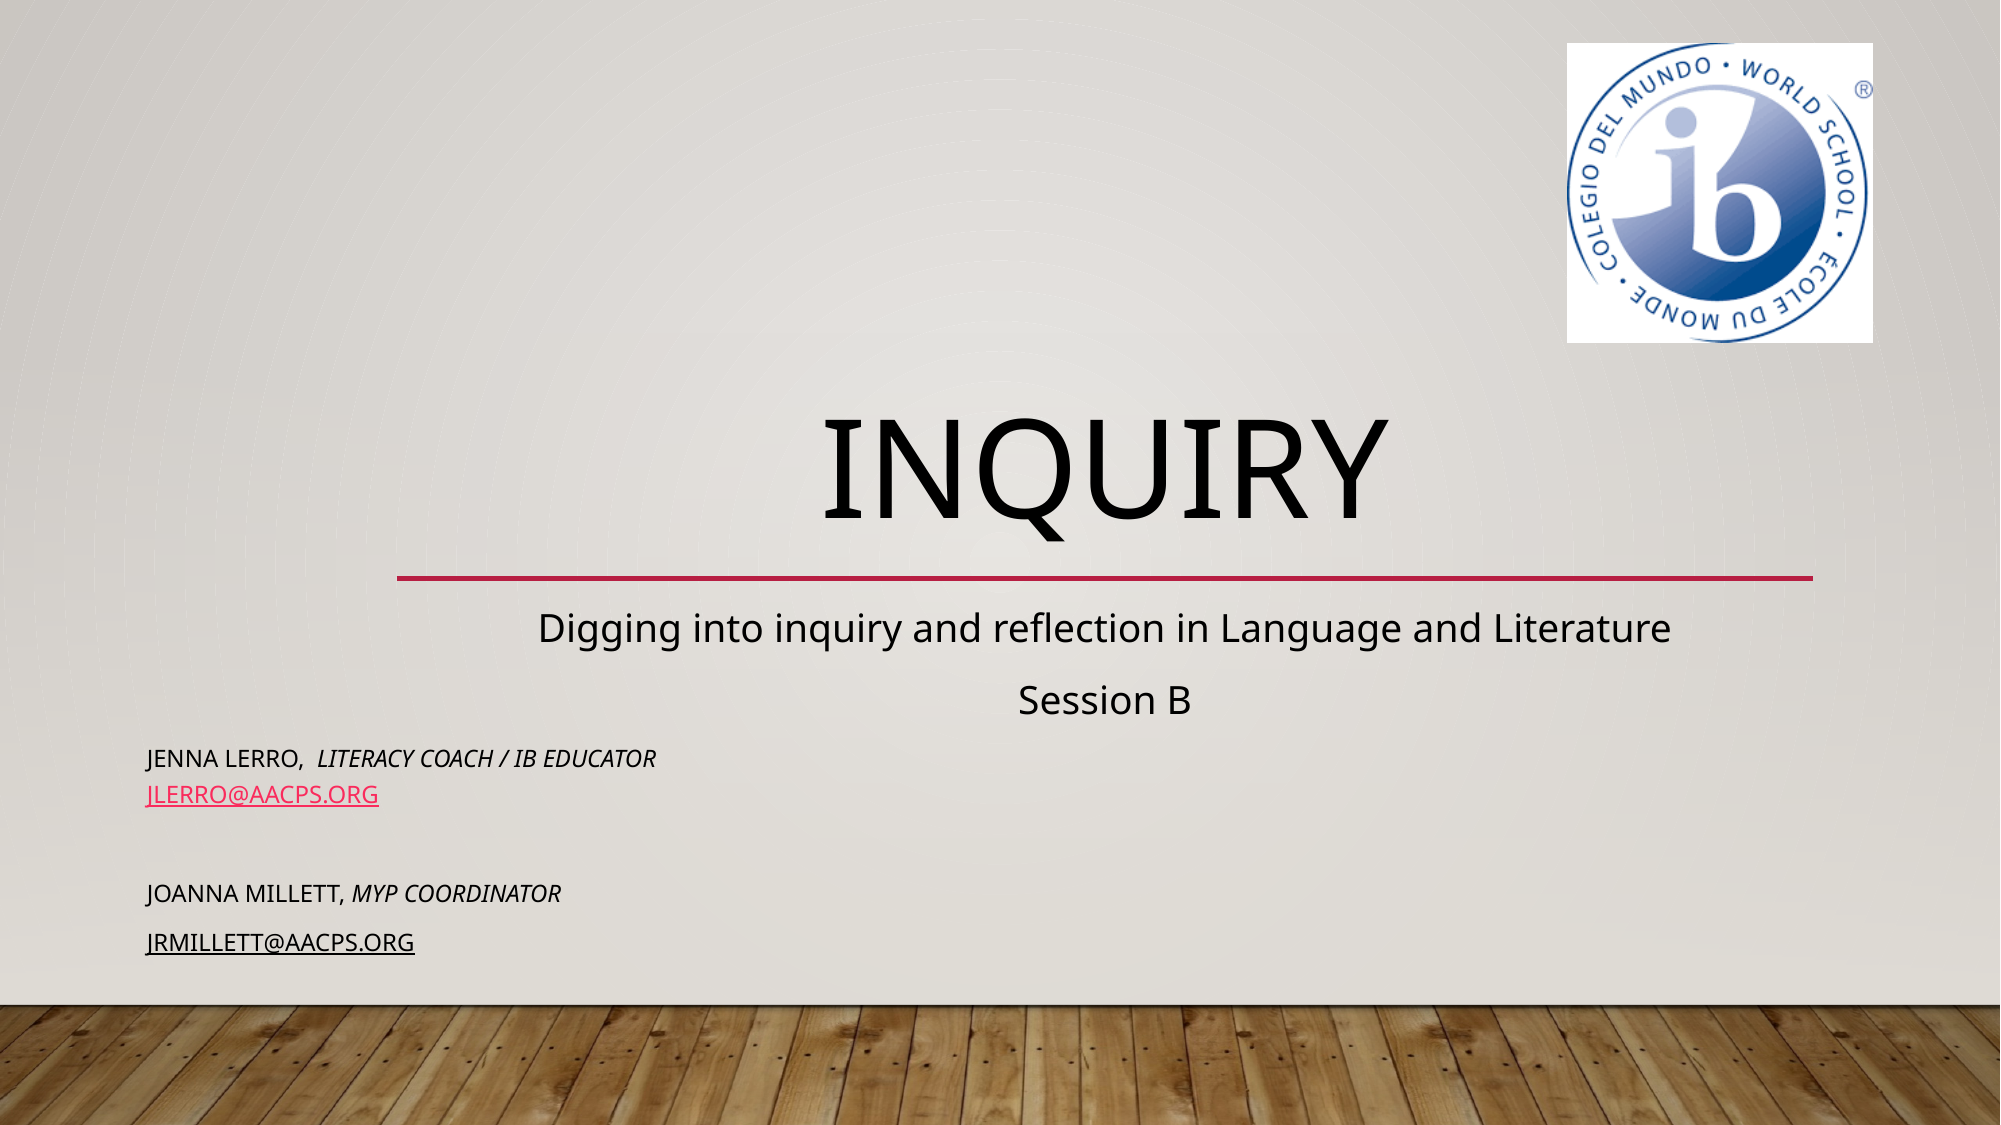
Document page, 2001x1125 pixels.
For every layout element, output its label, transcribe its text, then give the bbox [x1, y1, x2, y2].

subtitle Digging into inquiry and reflection in Language and Literature Session B [396, 579, 1814, 740]
picture [0, 1005, 2000, 1125]
title Inquiry [396, 131, 1814, 549]
text_box Jenna Lerro, Literacy Coach / IB Educator jlerro@aacps.org Joanna Millett, MYP Coordinator jrmillett@aacps.org [131, 723, 1721, 977]
picture [1567, 43, 1874, 343]
